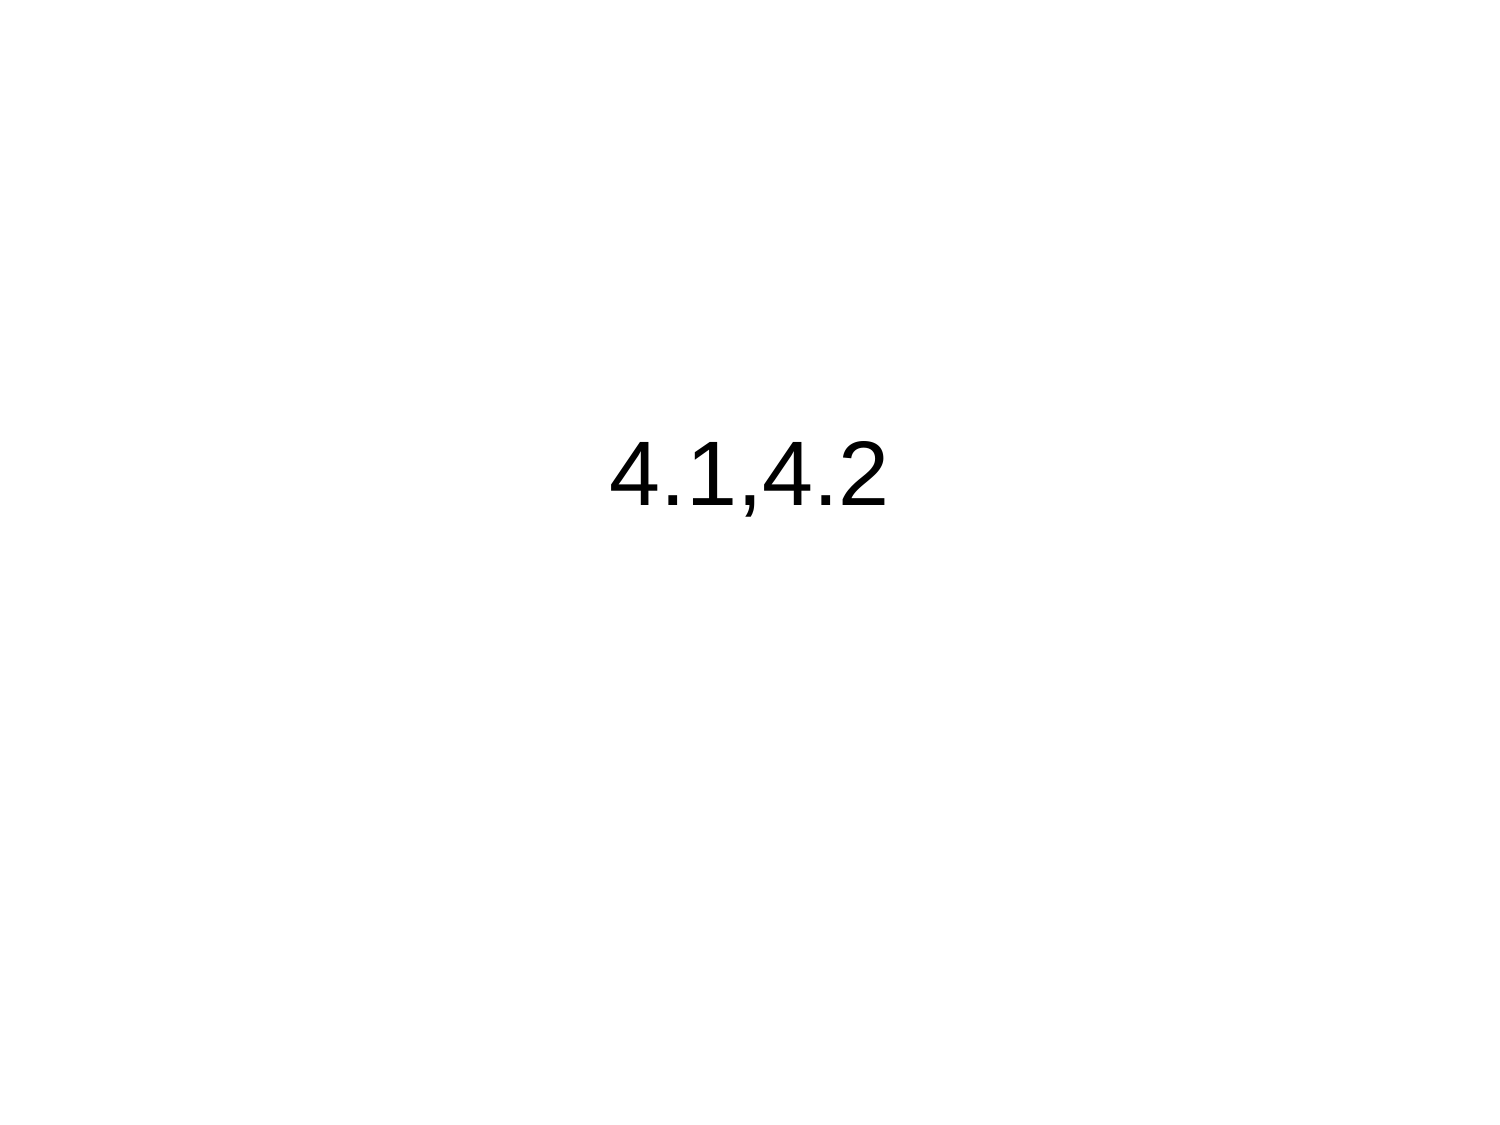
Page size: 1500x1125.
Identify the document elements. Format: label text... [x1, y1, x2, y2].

title 4.1,4.2 [112, 375, 1388, 563]
